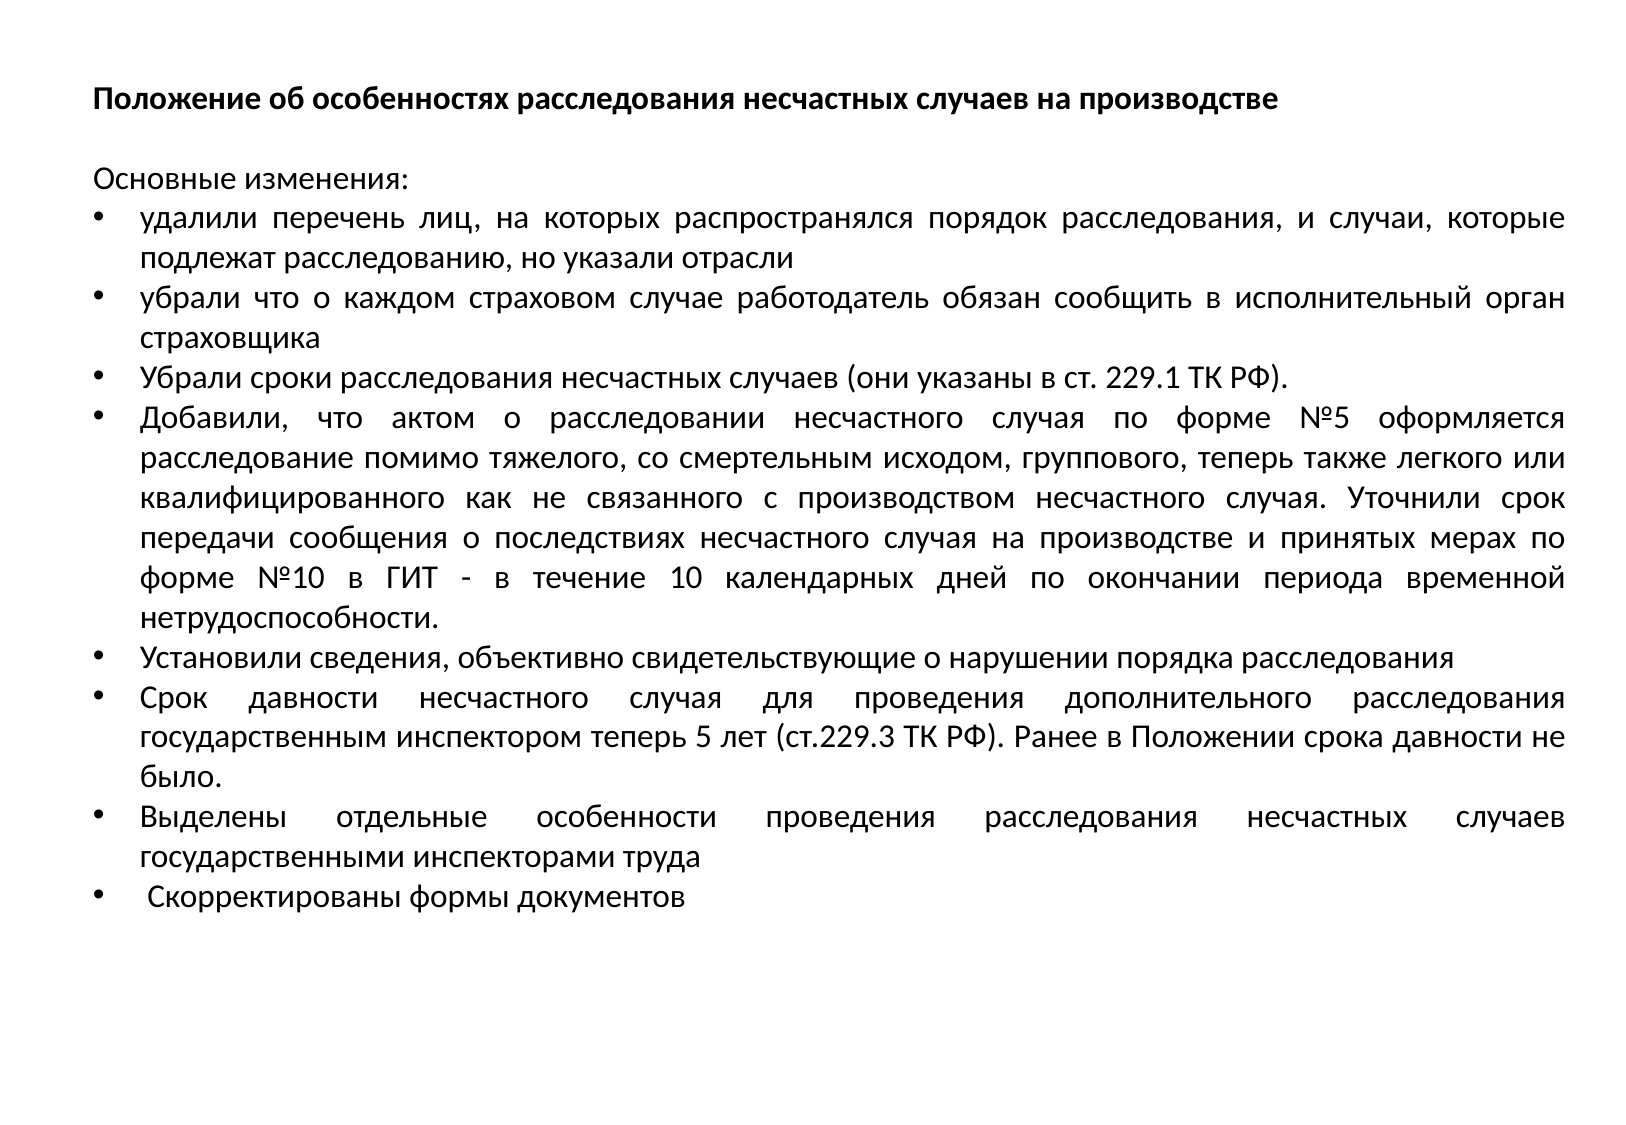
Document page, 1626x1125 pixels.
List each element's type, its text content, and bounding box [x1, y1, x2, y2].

text_box Положение об особенностях расследования несчастных случаев на производстве Основные изменения: удалили перечень лиц, на которых распространялся порядок расследования, и случаи, которые подлежат расследованию, но указали отрасли убрали что о каждом страховом случае работодатель обязан сообщить в исполнительный орган страховщика Убрали сроки расследования несчастных случаев (они указаны в ст. 229.1 ТК РФ). Добавили, что актом о расследовании несчастного случая по форме №5 оформляется расследование помимо тяжелого, со смертельным исходом, группового, теперь также легкого или квалифицированного как не связанного с производством несчастного случая. Уточнили срок передачи сообщения о последствиях несчастного случая на производстве и принятых мерах по форме №10 в ГИТ - в течение 10 календарных дней по окончании периода временной нетрудоспособности. Установили сведения, объективно свидетельствующие о нарушении порядка расследования Срок давности несчастного случая для проведения дополнительного расследования государственным инспектором теперь 5 лет (ст.229.3 ТК РФ). Ранее в Положении срока давности не было. Выделены отдельные особенности проведения расследования несчастных случаев государственными инспекторами труда Скорректированы формы документов [78, 68, 1583, 962]
